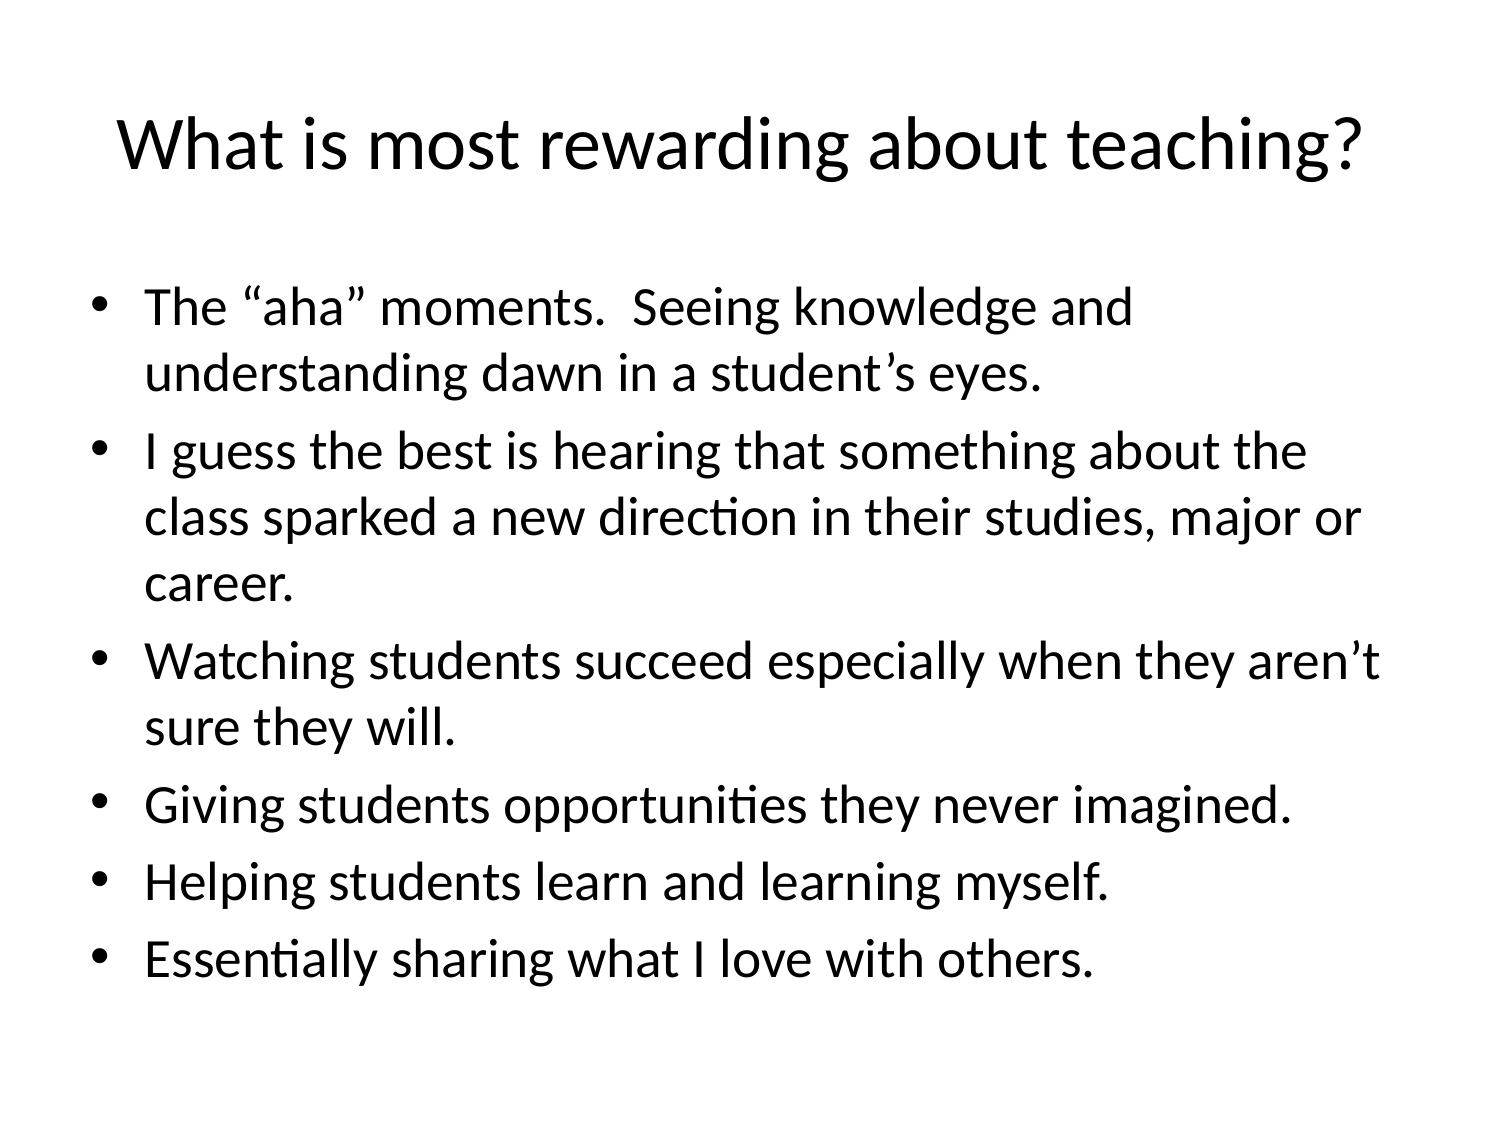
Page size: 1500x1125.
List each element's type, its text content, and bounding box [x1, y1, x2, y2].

list The “aha” moments. Seeing knowledge and understanding dawn in a student’s eyes. I guess the best is hearing that something about the class sparked a new direction in their studies, major or career. Watching students succeed especially when they aren’t sure they will. Giving students opportunities they never imagined. Helping students learn and learning myself. Essentially sharing what I love with others. [75, 262, 1425, 1005]
title What is most rewarding about teaching? [75, 45, 1425, 233]
